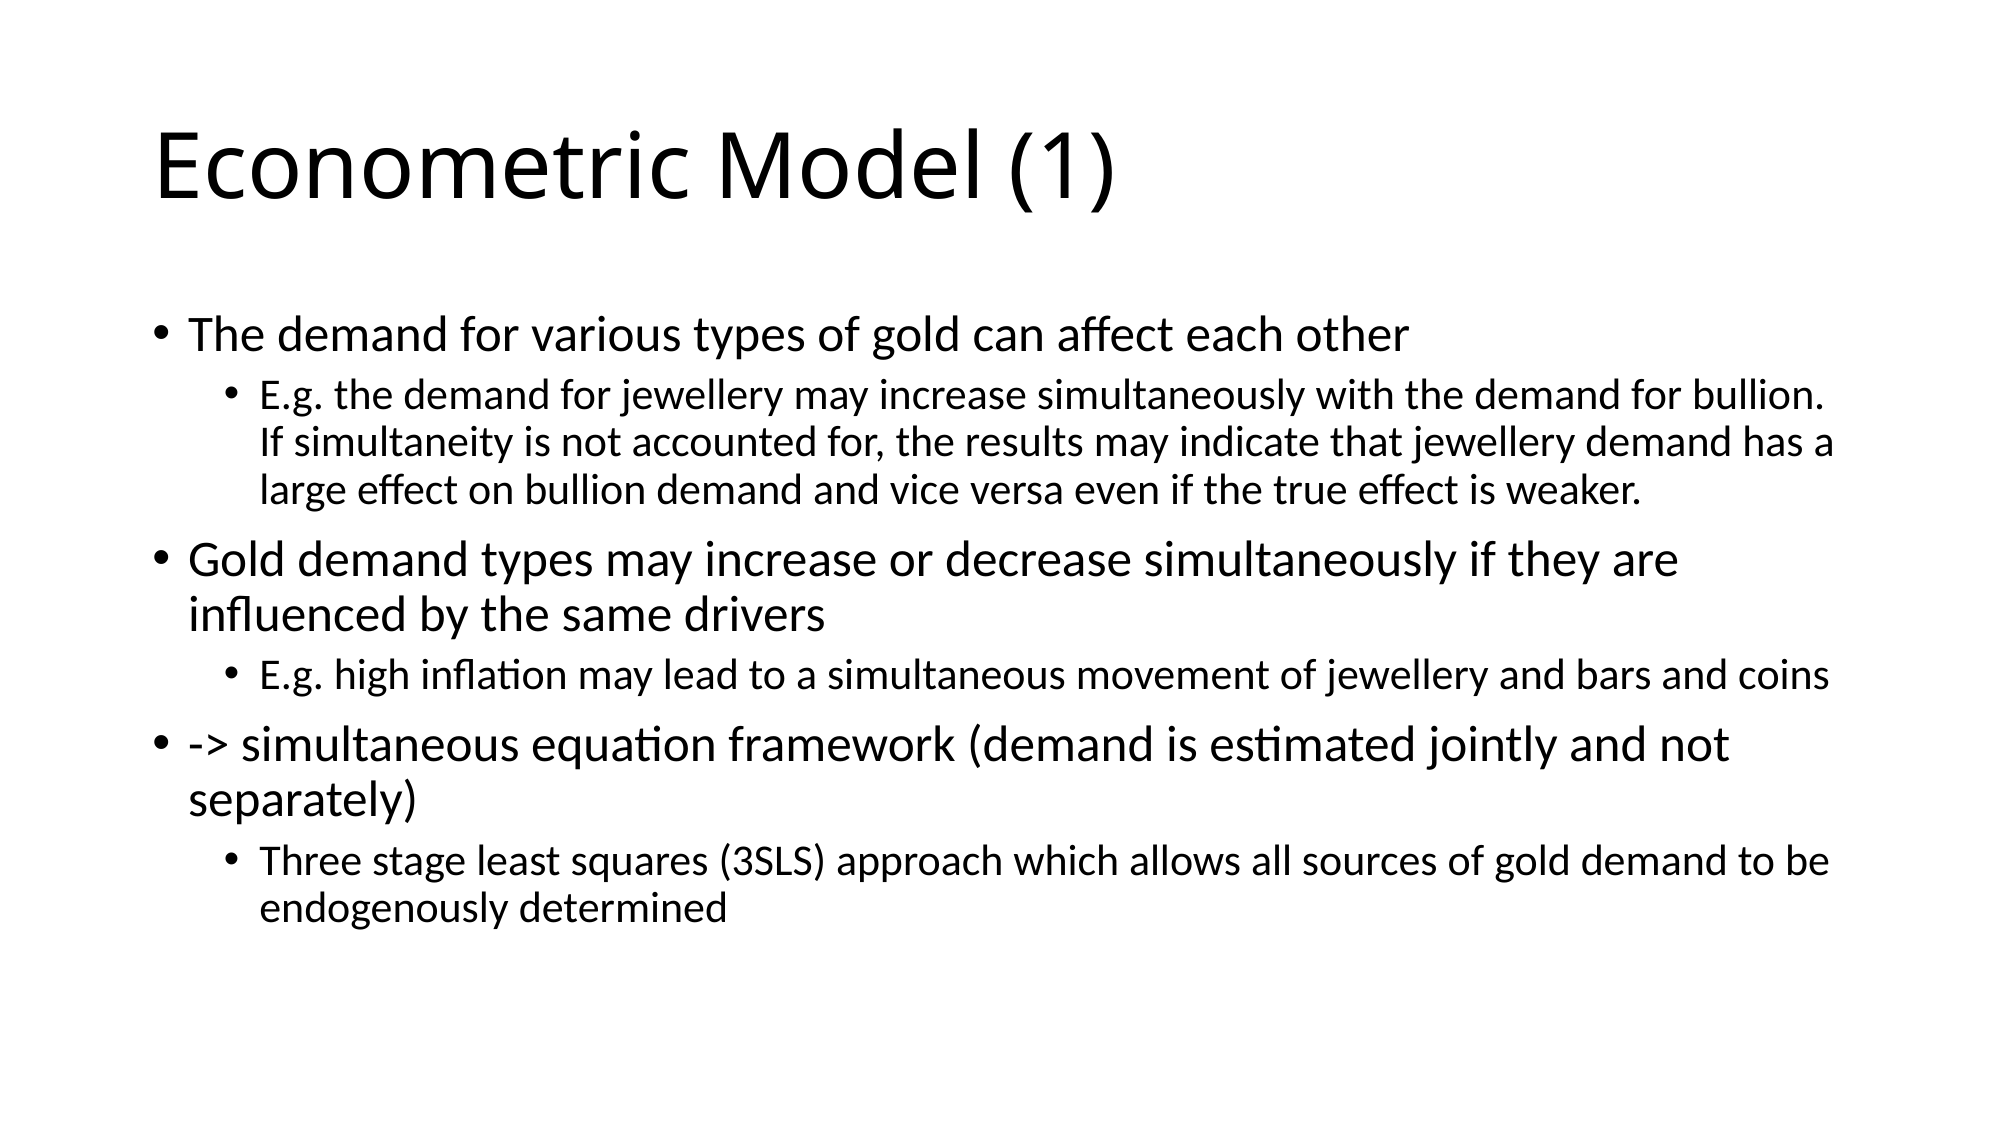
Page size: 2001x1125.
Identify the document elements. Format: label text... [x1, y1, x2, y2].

title Econometric Model (1) [137, 59, 1863, 278]
list The demand for various types of gold can affect each other E.g. the demand for jewellery may increase simultaneously with the demand for bullion. If simultaneity is not accounted for, the results may indicate that jewellery demand has a large effect on bullion demand and vice versa even if the true effect is weaker. Gold demand types may increase or decrease simultaneously if they are influenced by the same drivers E.g. high inflation may lead to a simultaneous movement of jewellery and bars and coins -> simultaneous equation framework (demand is estimated jointly and not separately) Three stage least squares (3SLS) approach which allows all sources of gold demand to be endogenously determined [137, 299, 1863, 1014]
